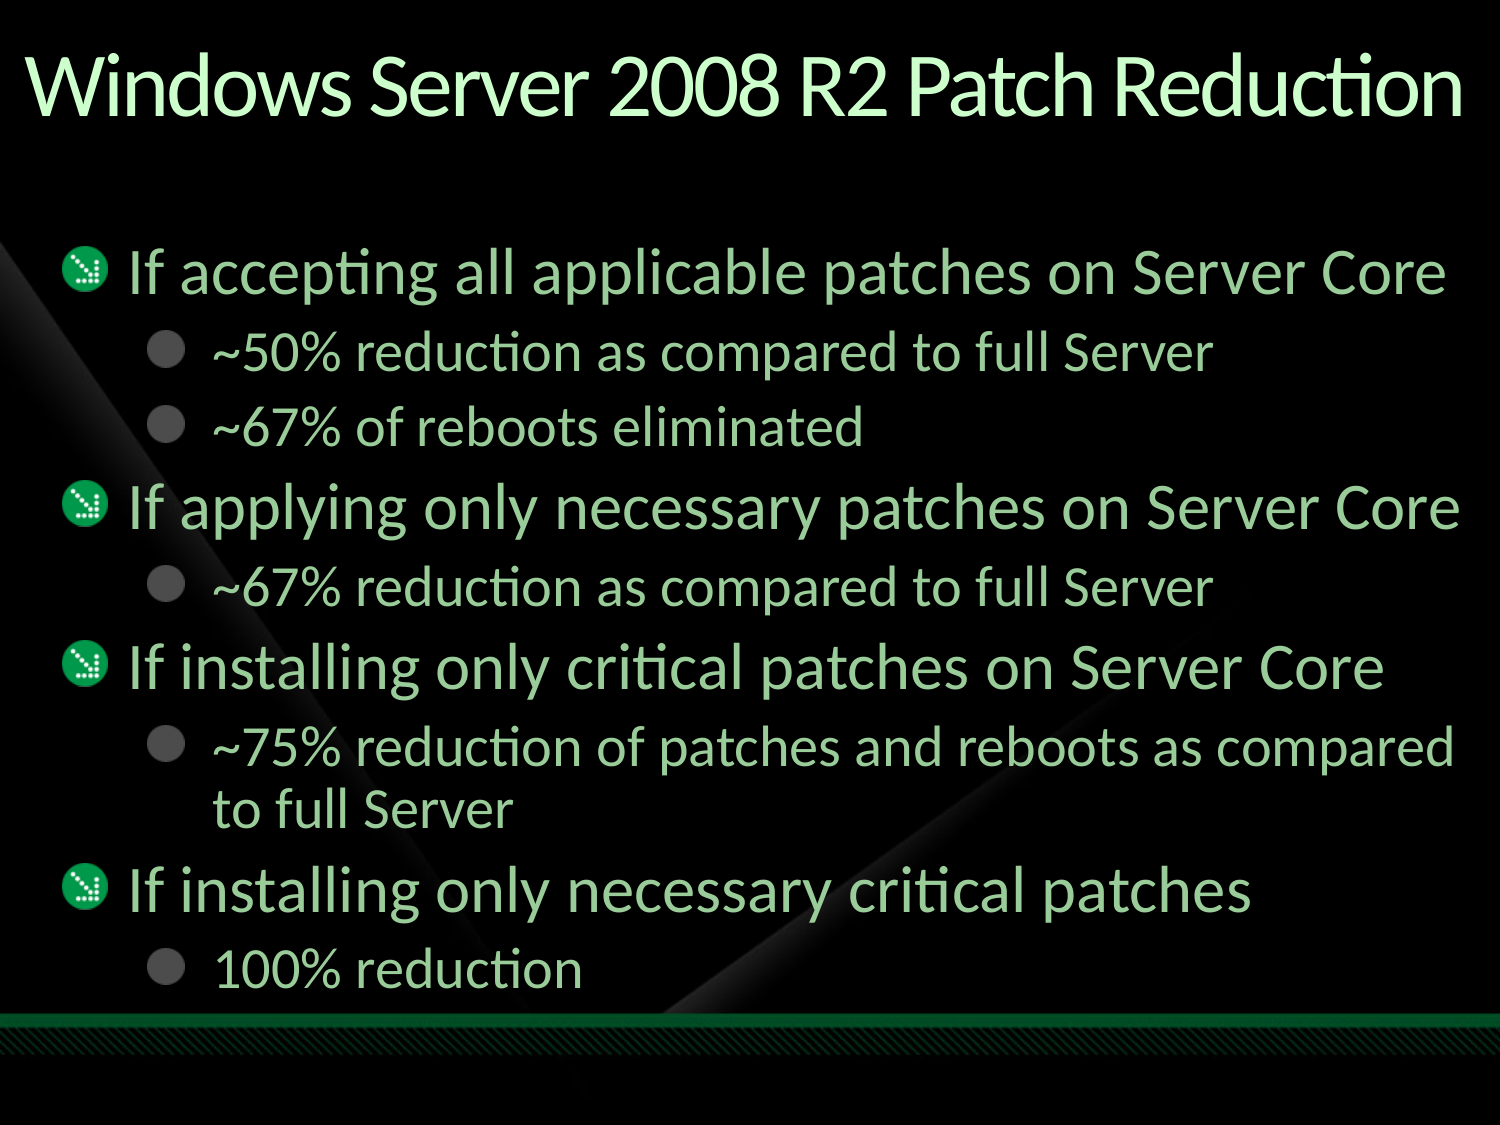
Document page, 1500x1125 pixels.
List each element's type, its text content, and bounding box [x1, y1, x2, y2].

list If accepting all applicable patches on Server Core ~50% reduction as compared to full Server ~67% of reboots eliminated If applying only necessary patches on Server Core ~67% reduction as compared to full Server If installing only critical patches on Server Core ~75% reduction of patches and reboots as compared to full Server If installing only necessary critical patches 100% reduction [62, 237, 1475, 758]
title Windows Server 2008 R2 Patch Reduction [24, 37, 1475, 238]
picture [0, 0, 1500, 1125]
